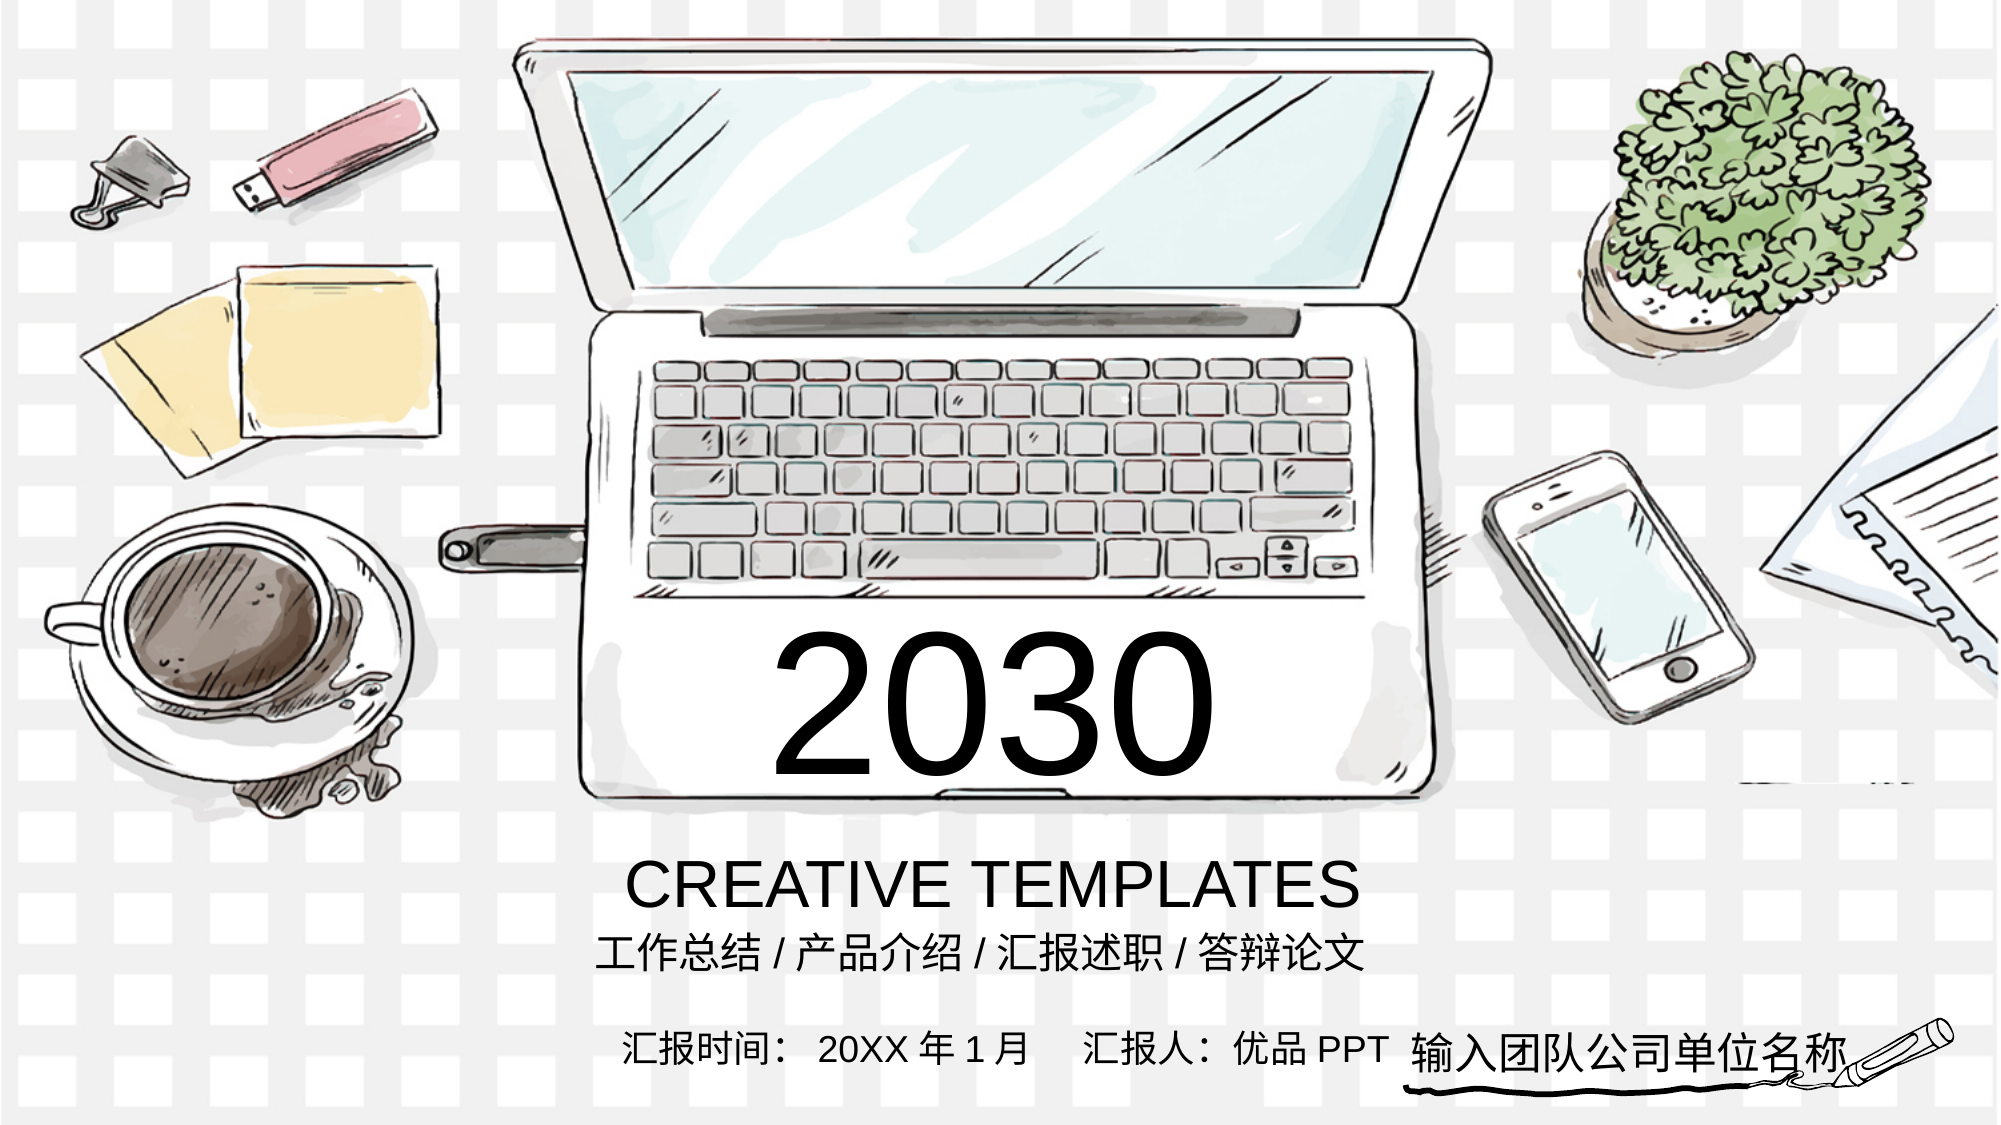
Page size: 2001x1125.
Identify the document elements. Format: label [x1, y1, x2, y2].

text_box [1405, 1017, 1955, 1095]
picture [0, 0, 2000, 1125]
